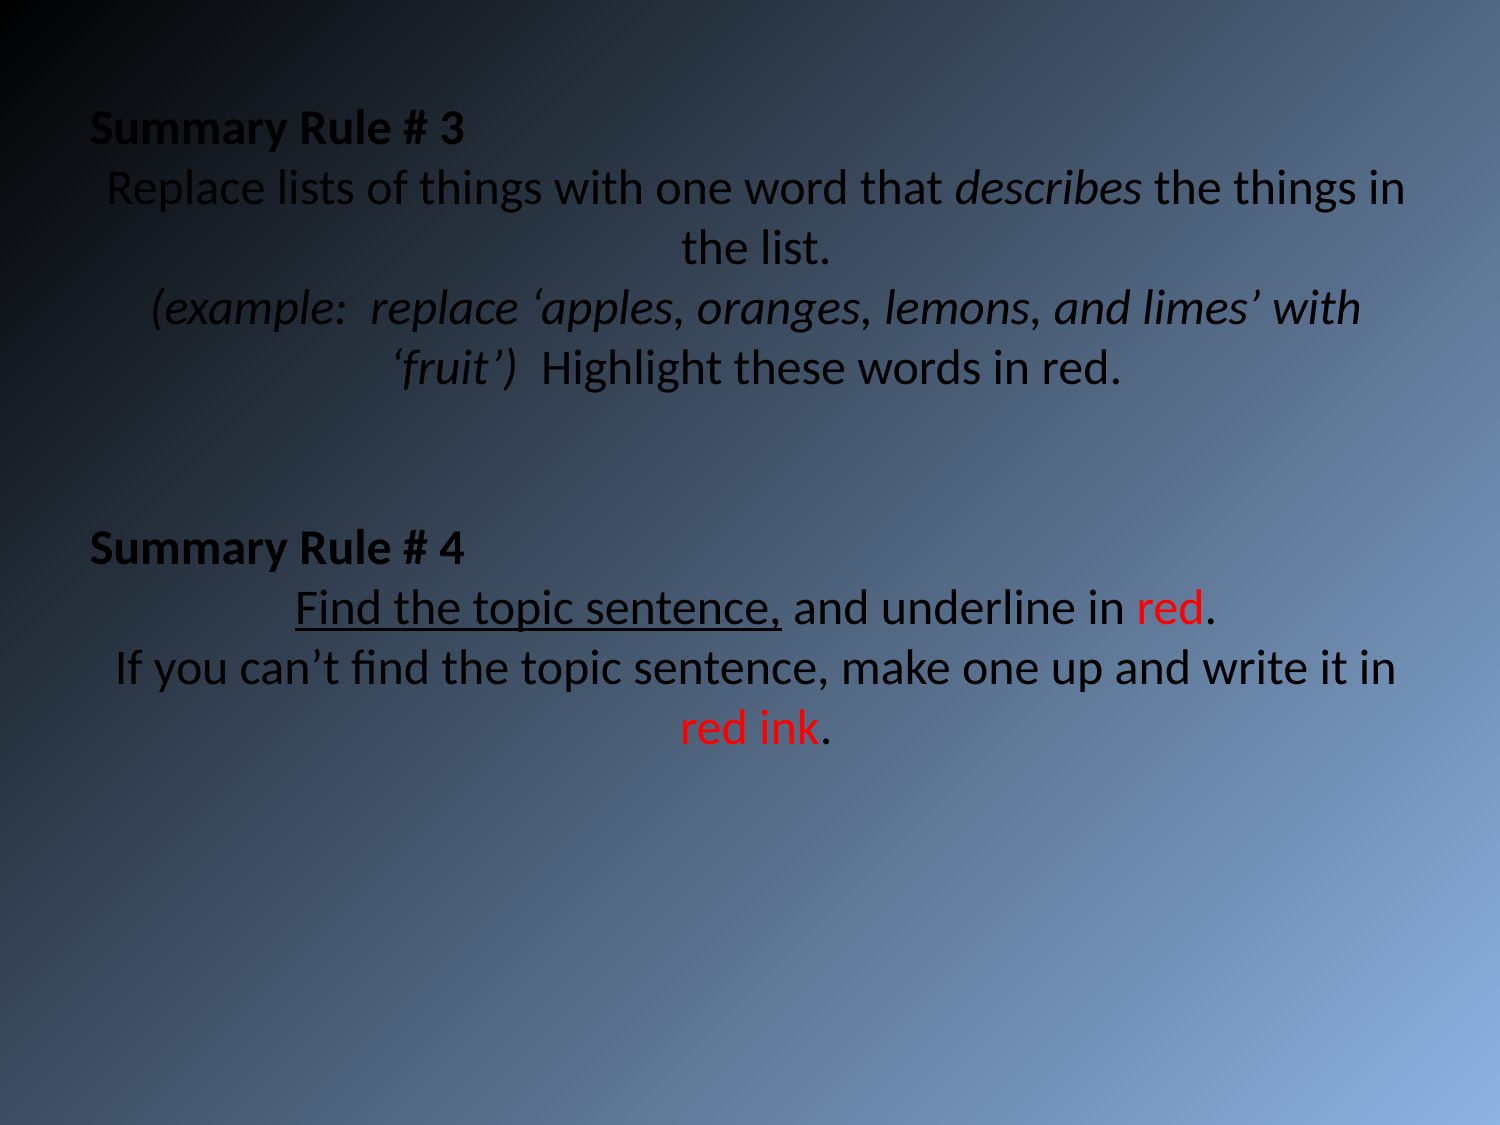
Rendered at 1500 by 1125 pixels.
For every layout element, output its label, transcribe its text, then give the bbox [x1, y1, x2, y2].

text_box Summary Rule # 3 Replace lists of things with one word that describes the things in the list. (example: replace ‘apples, oranges, lemons, and limes’ with ‘fruit’) Highlight these words in red. Summary Rule # 4 Find the topic sentence, and underline in red. If you can’t find the topic sentence, make one up and write it in red ink. [74, 87, 1438, 808]
